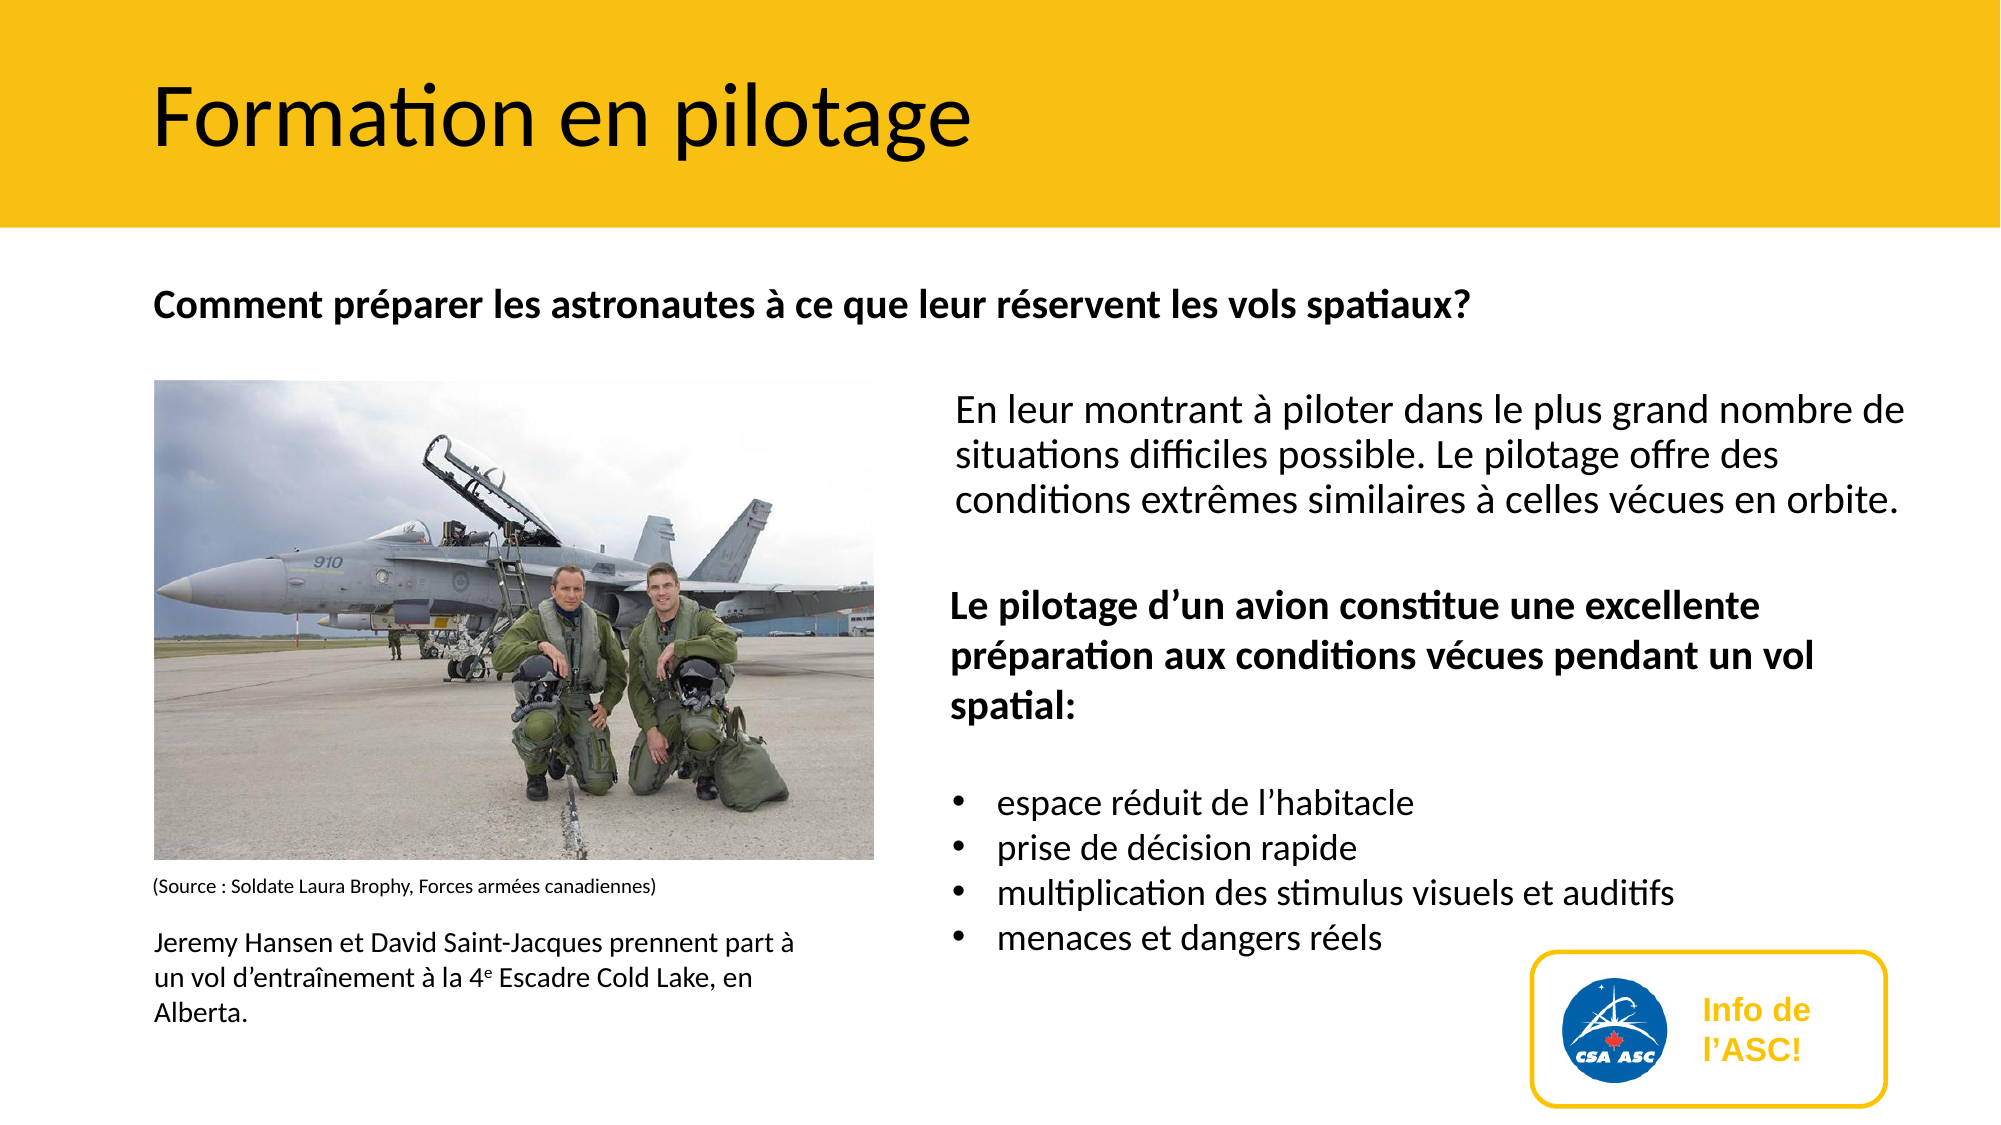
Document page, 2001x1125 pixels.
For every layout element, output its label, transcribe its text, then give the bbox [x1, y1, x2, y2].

list Comment préparer les astronautes à ce que leur réservent les vols spatiaux? [119, 267, 1517, 363]
text_box Le pilotage d’un avion constitue une excellente préparation aux conditions vécues pendant un vol spatial: espace réduit de l’habitacle prise de décision rapide multiplication des stimulus visuels et auditifs menaces et dangers réels [935, 570, 1863, 1010]
title Formation en pilotage [137, 40, 1863, 194]
text_box En leur montrant à piloter dans le plus grand nombre de situations difficiles possible. Le pilotage offre des conditions extrêmes similaires à celles vécues en orbite. [902, 379, 1929, 621]
text_box (Source : Soldate Laura Brophy, Forces armées canadiennes) [137, 864, 845, 935]
picture [1556, 973, 1670, 1087]
text_box [1531, 951, 1886, 1107]
picture [153, 379, 874, 861]
text_box Info de l’ASC! [1687, 980, 1928, 1077]
text_box Jeremy Hansen et David Saint-Jacques prennent part à un vol d’entraînement à la 4e Escadre Cold Lake, en Alberta. [139, 915, 847, 1021]
